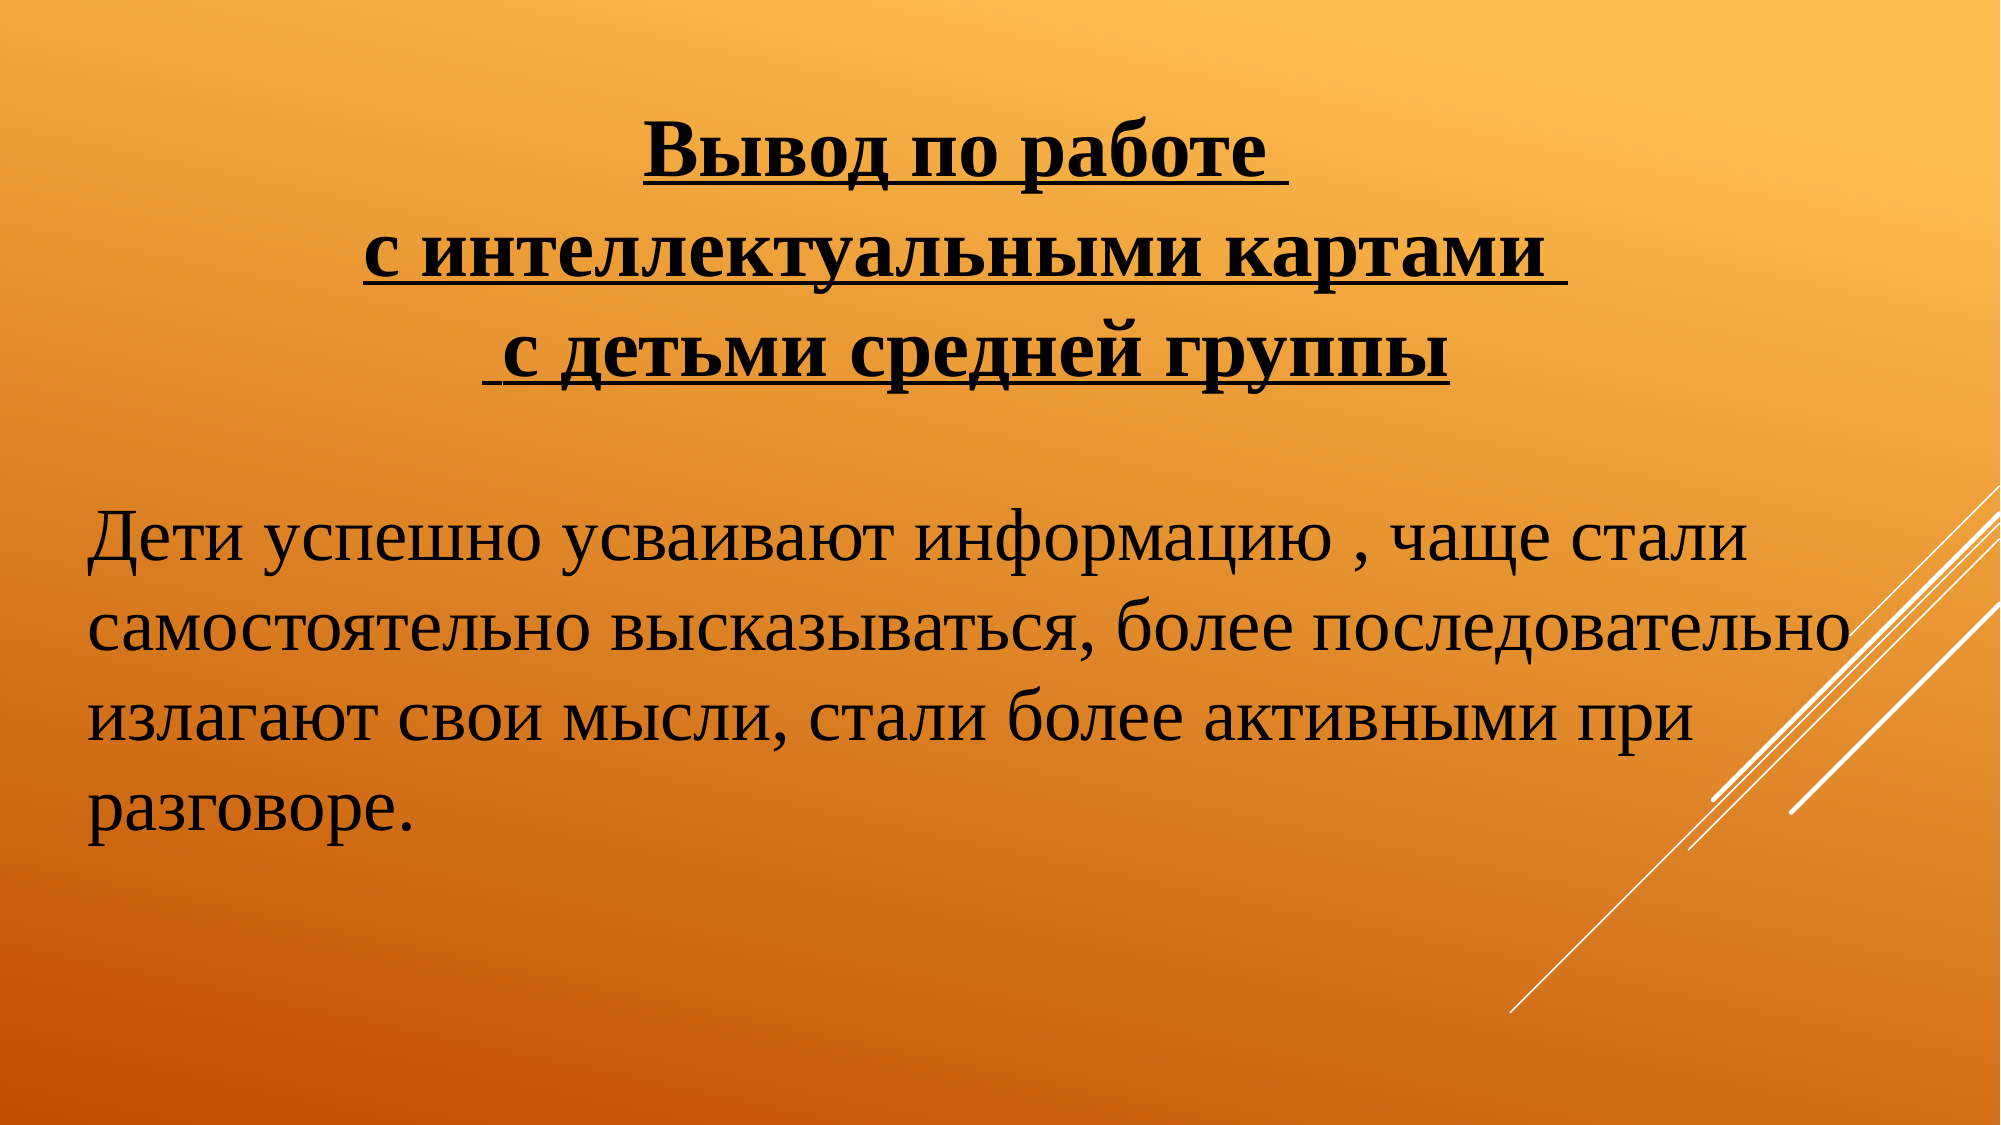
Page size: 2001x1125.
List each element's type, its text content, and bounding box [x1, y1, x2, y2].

text_box Вывод по работе с интеллектуальными картами с детьми средней группы [59, 85, 1873, 590]
text_box Дети успешно усваивают информацию , чаще стали самостоятельно высказываться, более последовательно излагают свои мысли, стали более активными при разговоре. [72, 478, 1912, 944]
